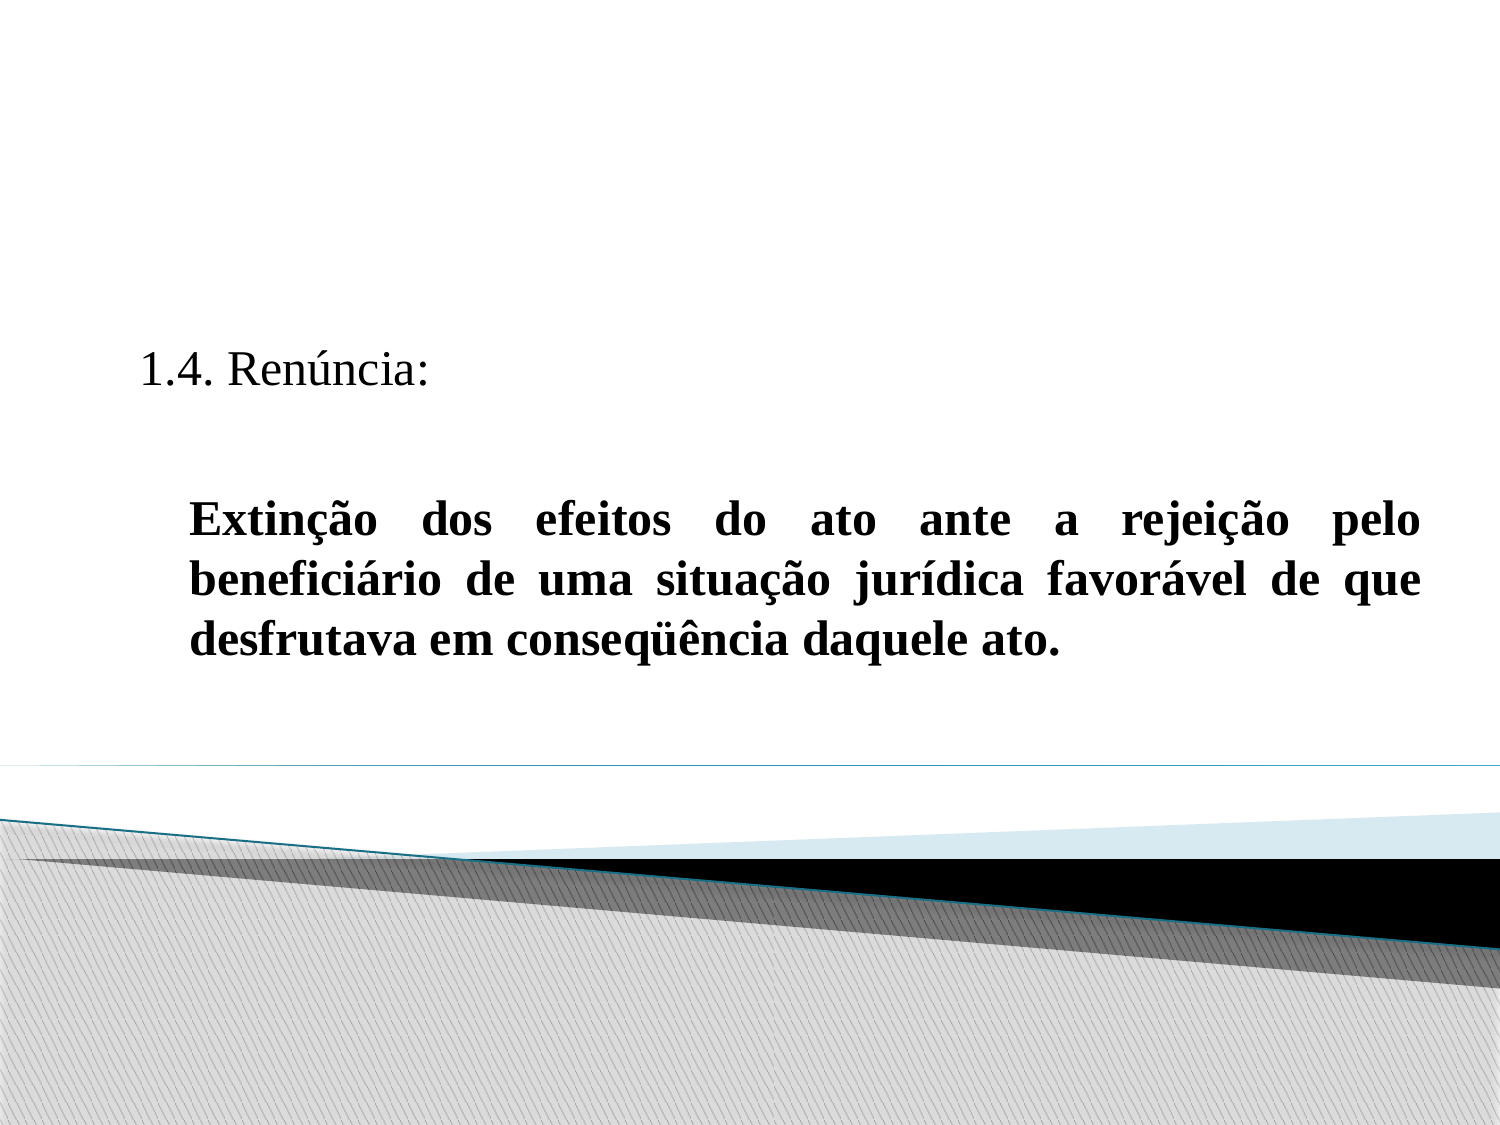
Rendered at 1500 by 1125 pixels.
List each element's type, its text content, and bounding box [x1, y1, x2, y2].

text_box 1.4. Renúncia: [124, 327, 1400, 403]
text_box Extinção dos efeitos do ato ante a rejeição pelo beneficiário de uma situação jurídica favorável de que desfrutava em conseqüência daquele ato. [174, 477, 1438, 758]
picture [5, 859, 1500, 989]
